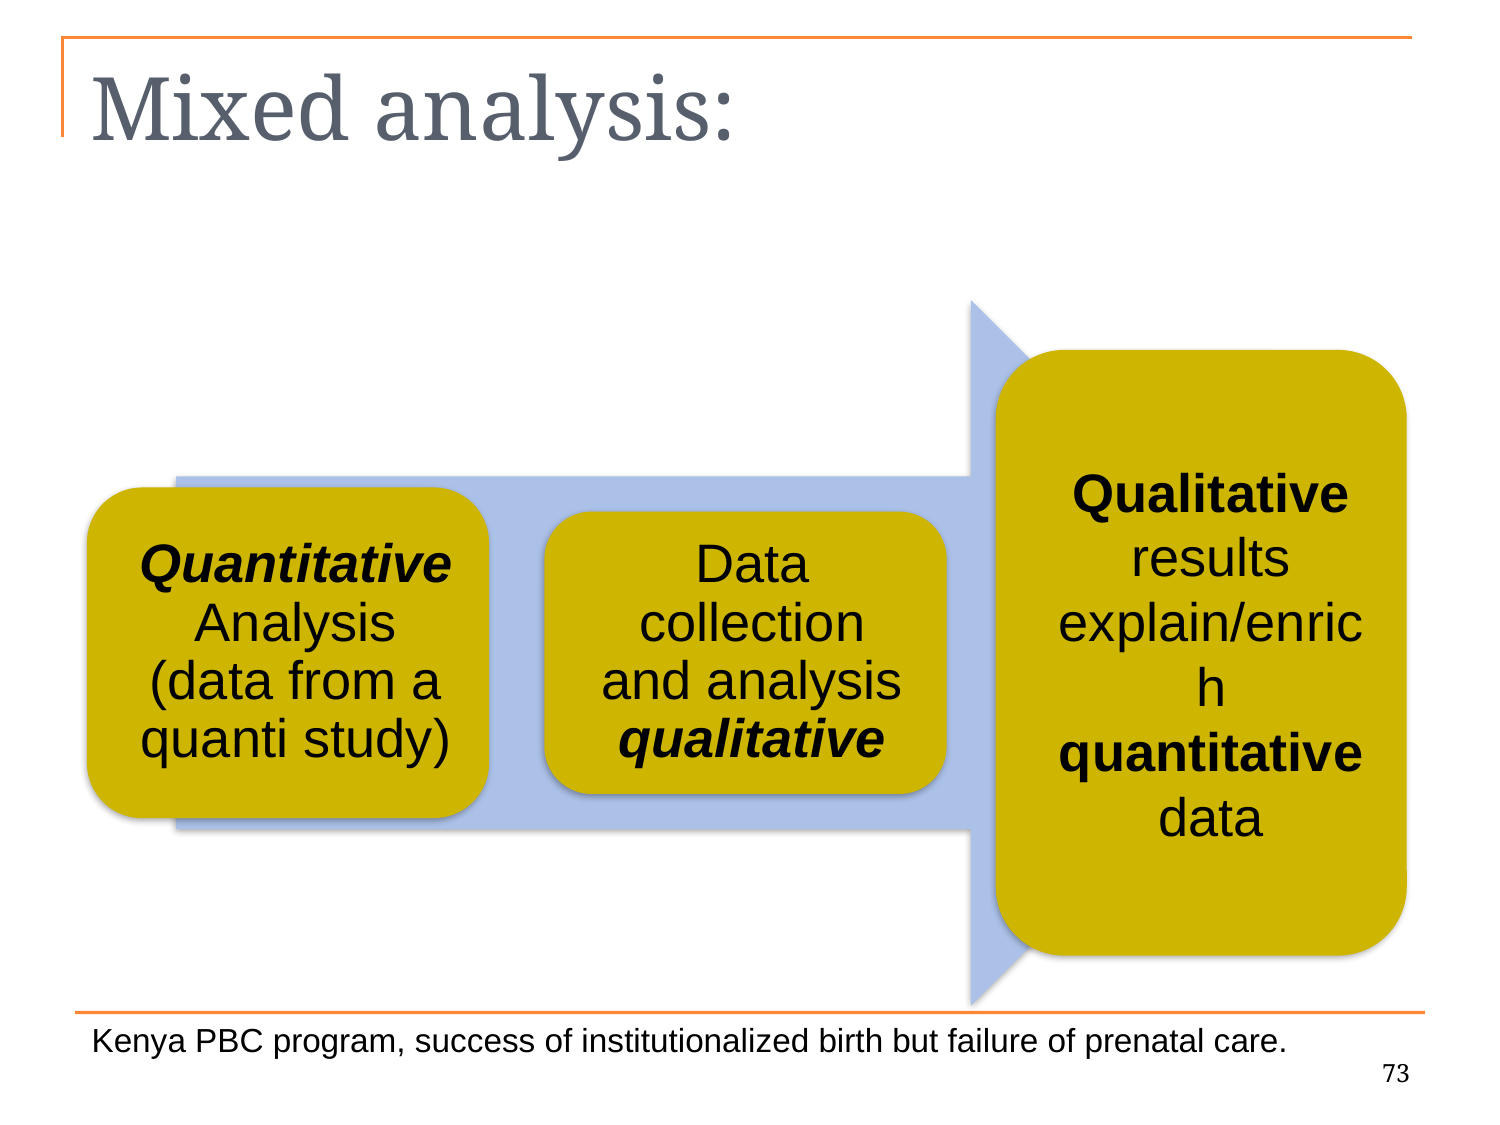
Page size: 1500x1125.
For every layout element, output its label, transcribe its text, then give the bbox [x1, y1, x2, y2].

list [74, 299, 1426, 1006]
slide_number 73 [1074, 1023, 1426, 1100]
text_box Kenya PBC program, success of institutionalized birth but failure of prenatal care. [76, 1014, 1388, 1067]
title Mixed analysis: [75, 45, 1425, 233]
